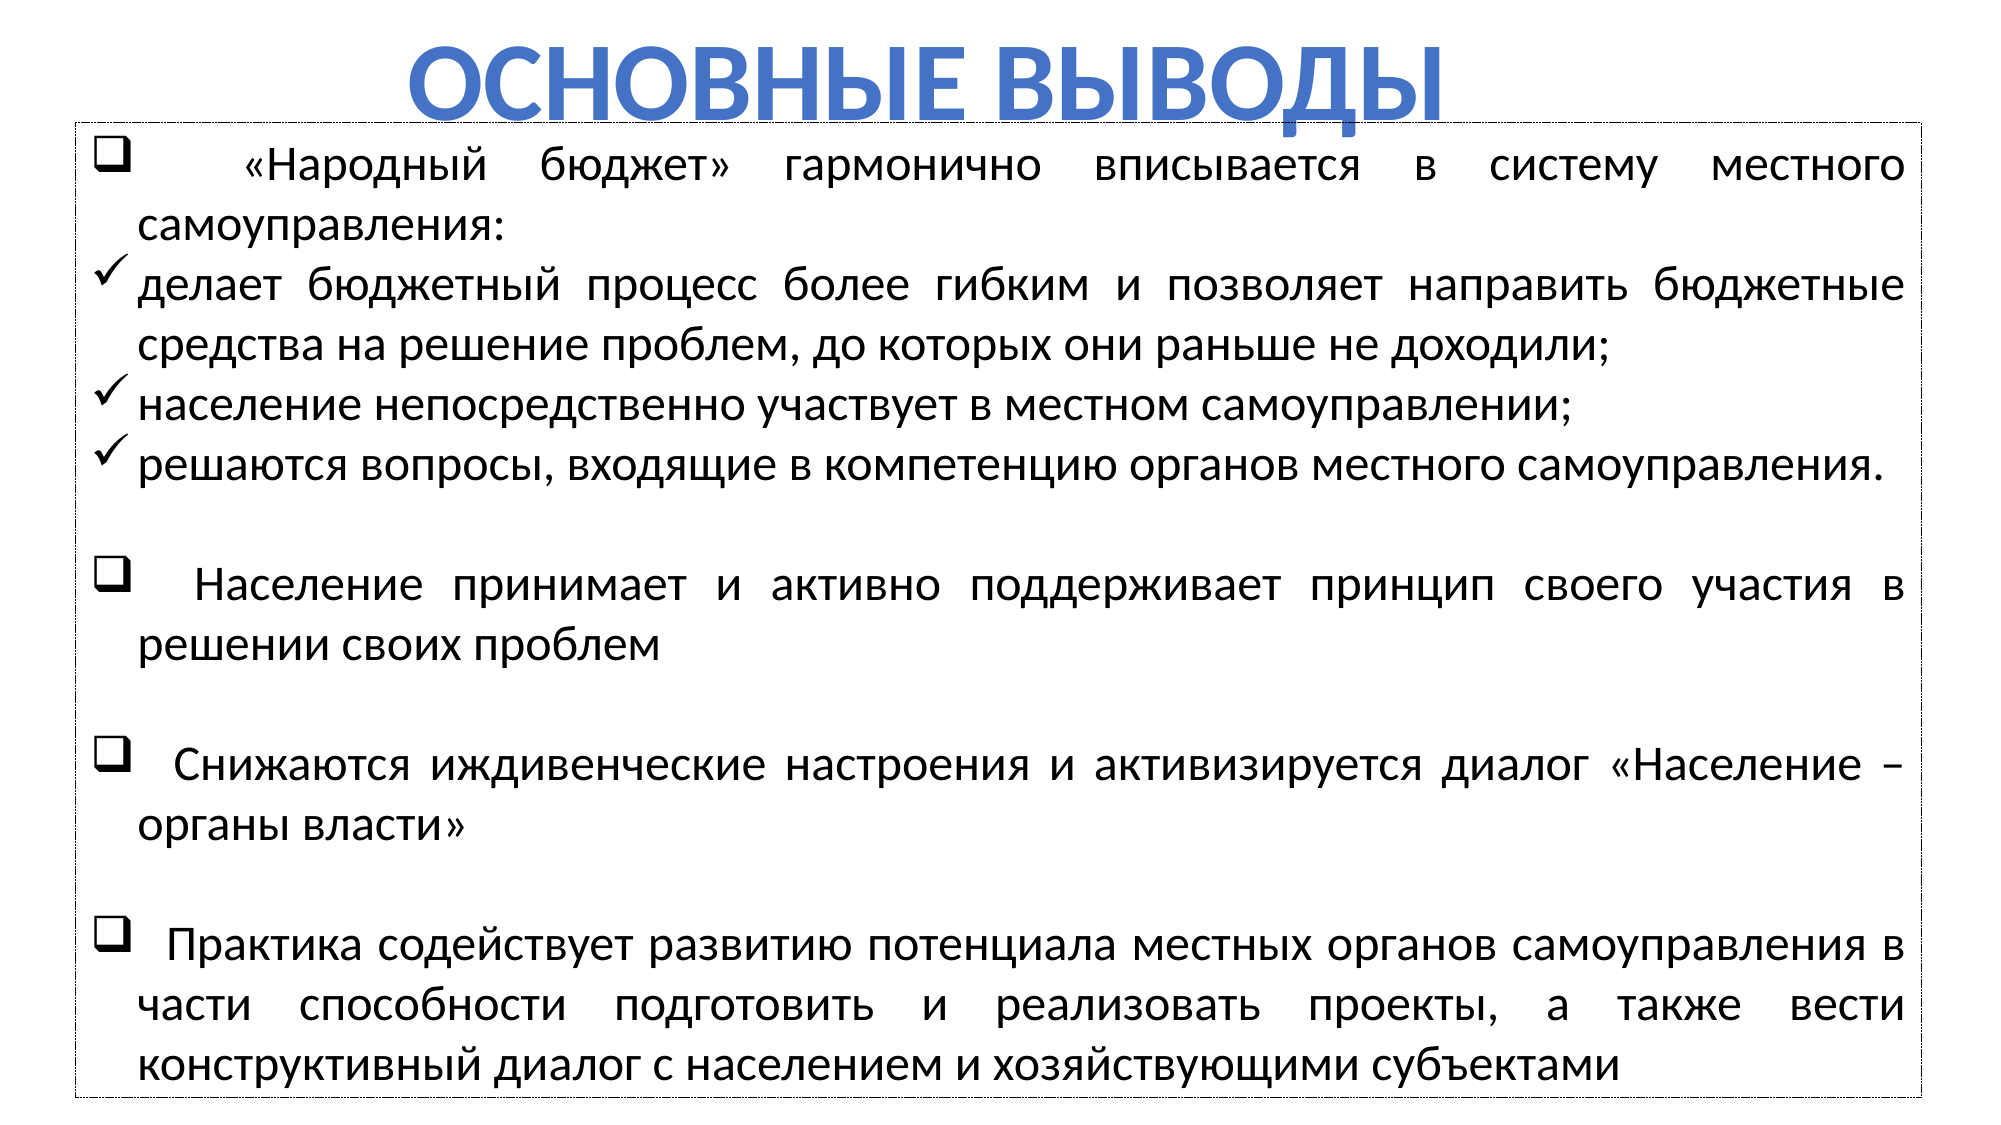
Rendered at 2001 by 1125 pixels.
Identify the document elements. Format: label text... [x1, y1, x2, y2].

text_box ОСНОВНЫЕ ВЫВОДЫ [295, 0, 1561, 122]
text_box «Народный бюджет» гармонично вписывается в систему местного самоуправления: делает бюджетный процесс более гибким и позволяет направить бюджетные средства на решение проблем, до которых они раньше не доходили; население непосредственно участвует в местном самоуправлении; решаются вопросы, входящие в компетенцию органов местного самоуправления. Население принимает и активно поддерживает принцип своего участия в решении своих проблем Снижаются иждивенческие настроения и активизируется диалог «Население – органы власти» Практика содействует развитию потенциала местных органов самоуправления в части способности подготовить и реализовать проекты, а также вести конструктивный диалог с населением и хозяйствующими субъектами [75, 122, 1922, 1098]
